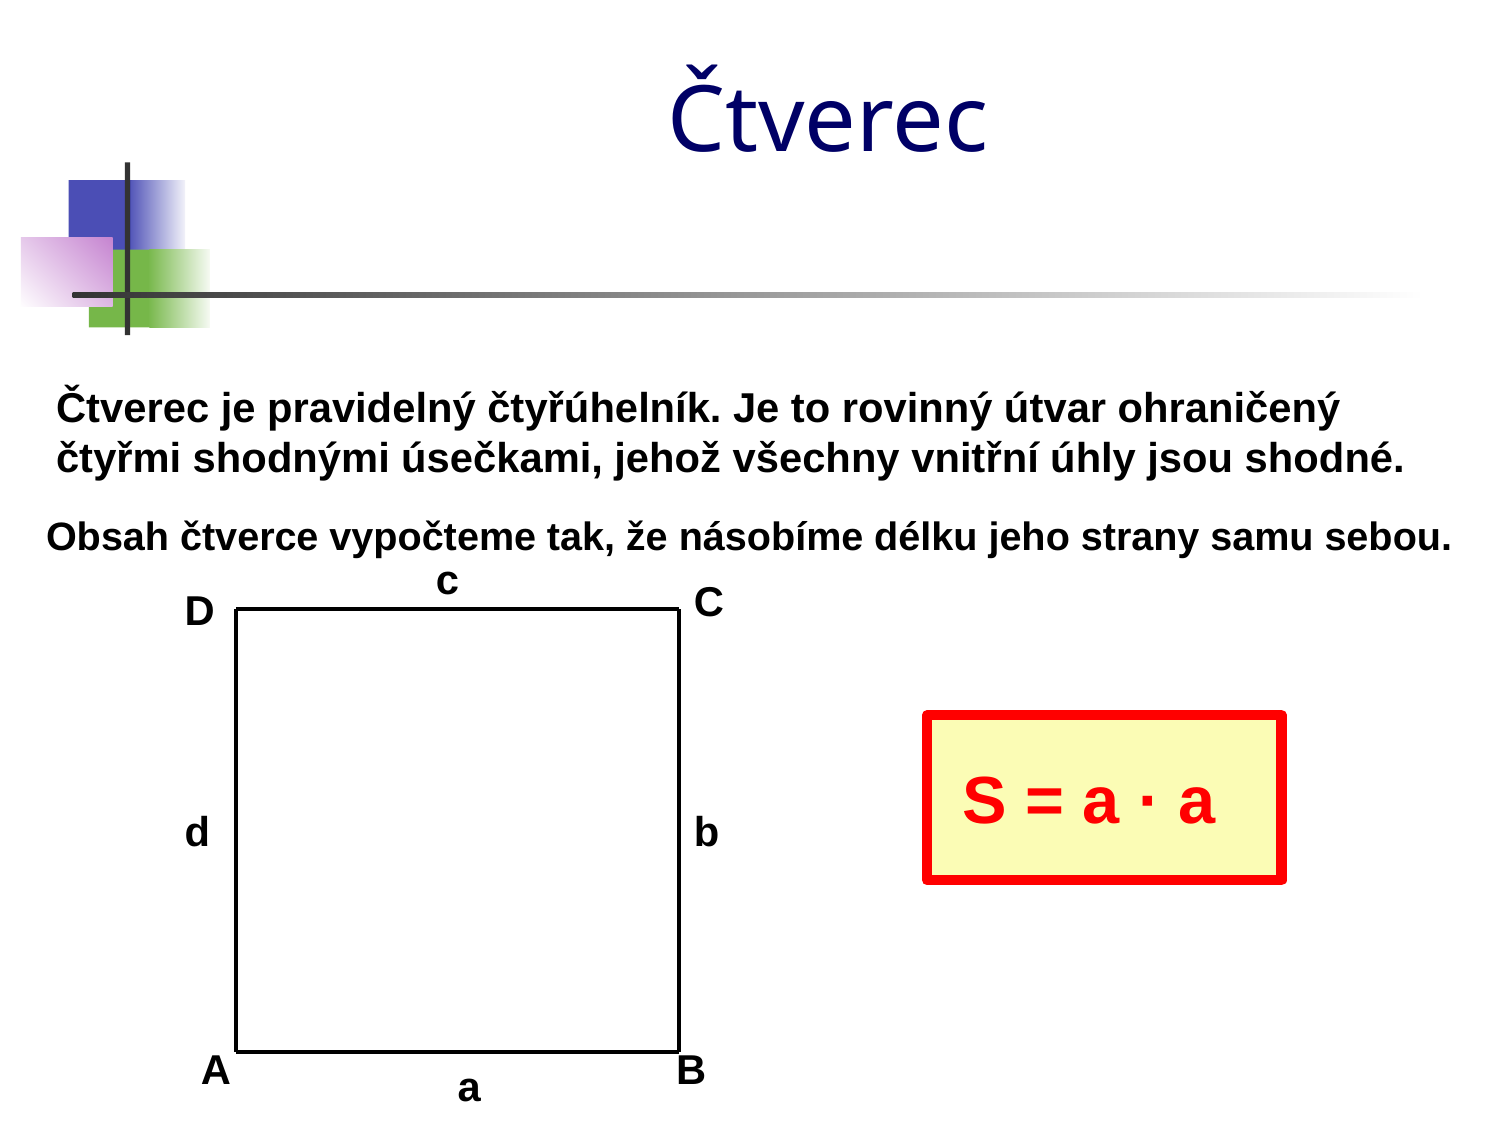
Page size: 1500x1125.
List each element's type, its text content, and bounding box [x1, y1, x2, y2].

text_box Obsah čtverce vypočteme tak, že násobíme délku jeho strany samu sebou. [0, 503, 1500, 566]
text_box C [679, 567, 750, 633]
text_box A [186, 1035, 257, 1101]
text_box D [169, 576, 241, 642]
text_box d [169, 797, 231, 863]
text_box S = a · a [947, 749, 1261, 845]
text_box B [661, 1035, 733, 1101]
title Čtverec [188, 34, 1468, 276]
text_box b [684, 797, 750, 863]
text_box a [442, 1061, 514, 1117]
text_box c [421, 566, 492, 608]
text_box [927, 715, 1282, 881]
text_box Čtverec je pravidelný čtyřúhelník. Je to rovinný útvar ohraničený čtyřmi shodnými úsečkami, jehož všechny vnitřní úhly jsou shodné. [41, 373, 1424, 489]
